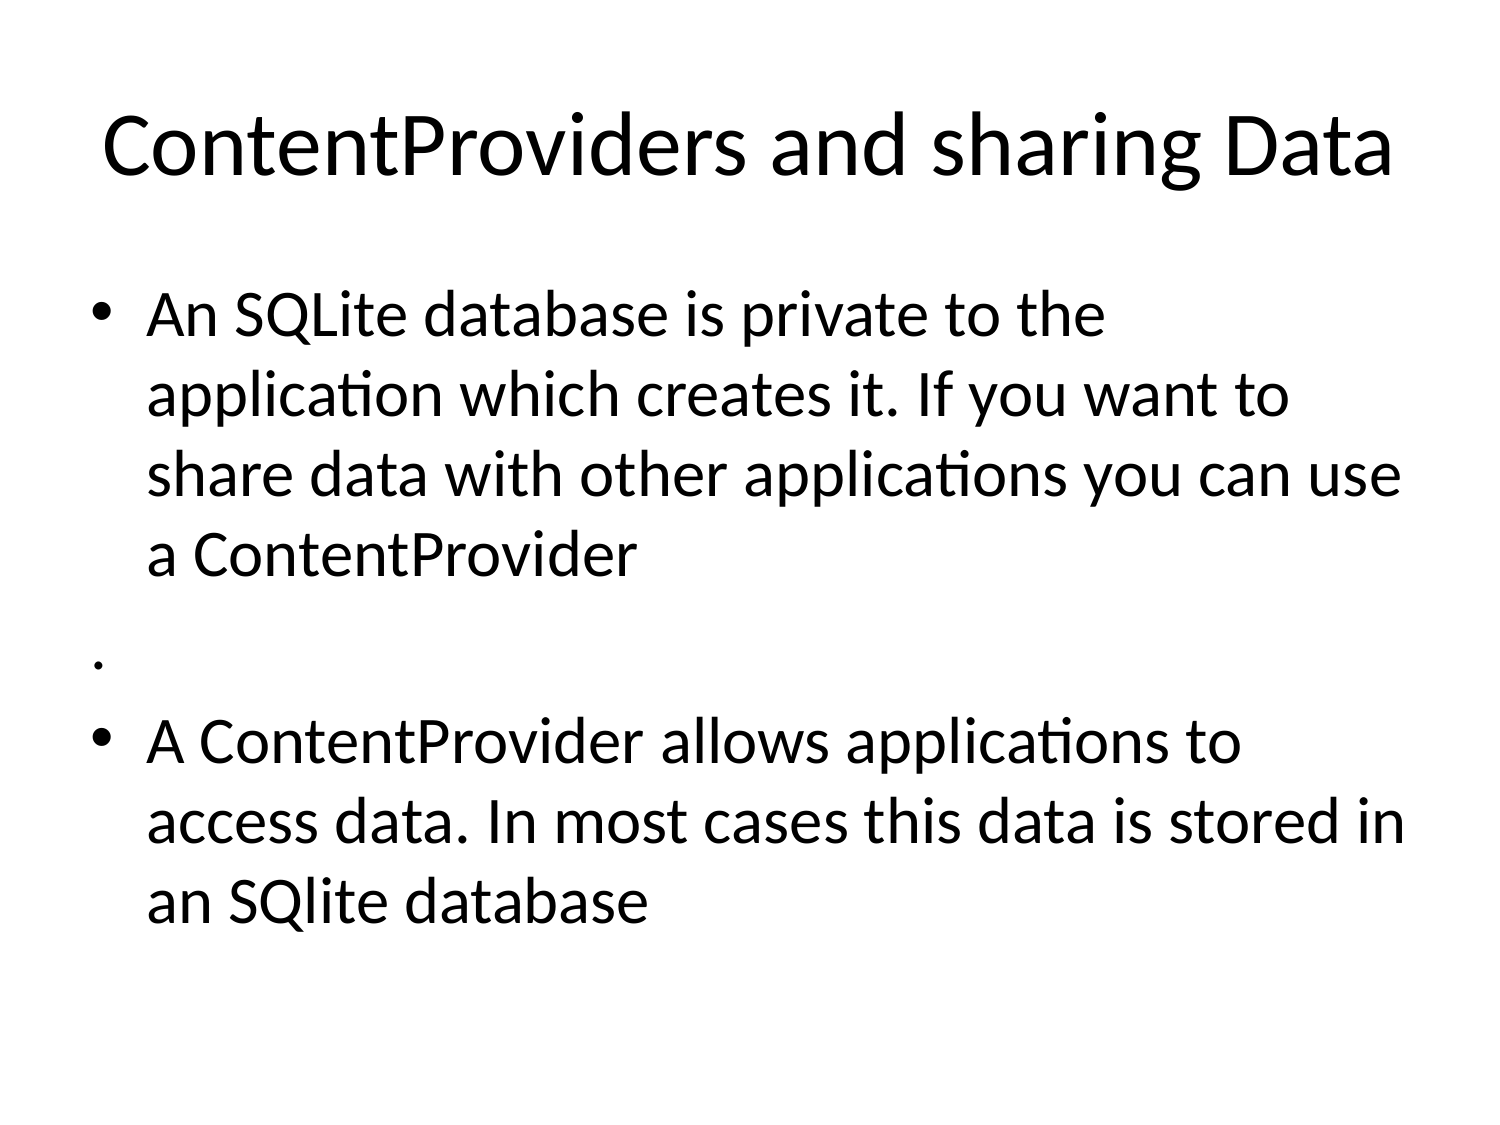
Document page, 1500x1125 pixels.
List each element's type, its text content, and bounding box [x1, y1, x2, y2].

list An SQLite database is private to the application which creates it. If you want to share data with other applications you can use a ContentProvider . A ContentProvider allows applications to access data. In most cases this data is stored in an SQlite database [75, 262, 1425, 1005]
title ContentProviders and sharing Data [75, 45, 1425, 233]
